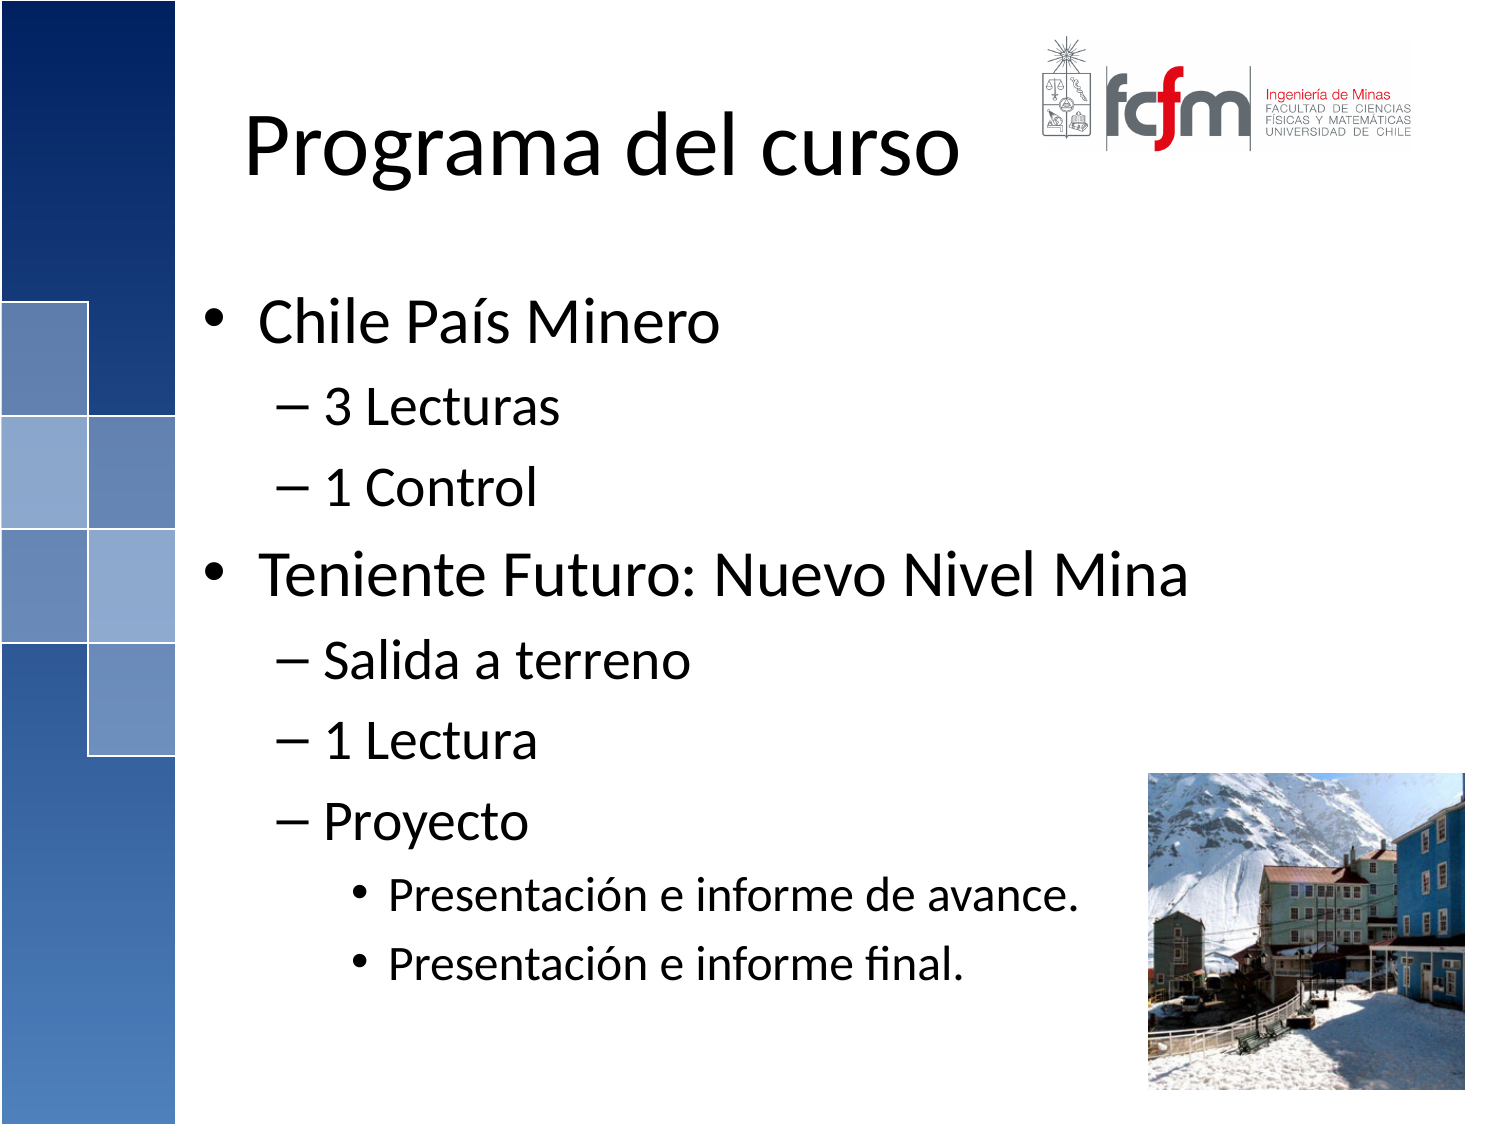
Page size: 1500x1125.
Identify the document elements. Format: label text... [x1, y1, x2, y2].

picture [1042, 34, 1411, 153]
title Programa del curso [187, 45, 1020, 233]
picture [1148, 773, 1466, 1091]
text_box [0, 0, 176, 1125]
list Chile País Minero 3 Lecturas 1 Control Teniente Futuro: Nuevo Nivel Mina Salida a terreno 1 Lectura Proyecto Presentación e informe de avance. Presentación e informe final. [187, 269, 1425, 1005]
